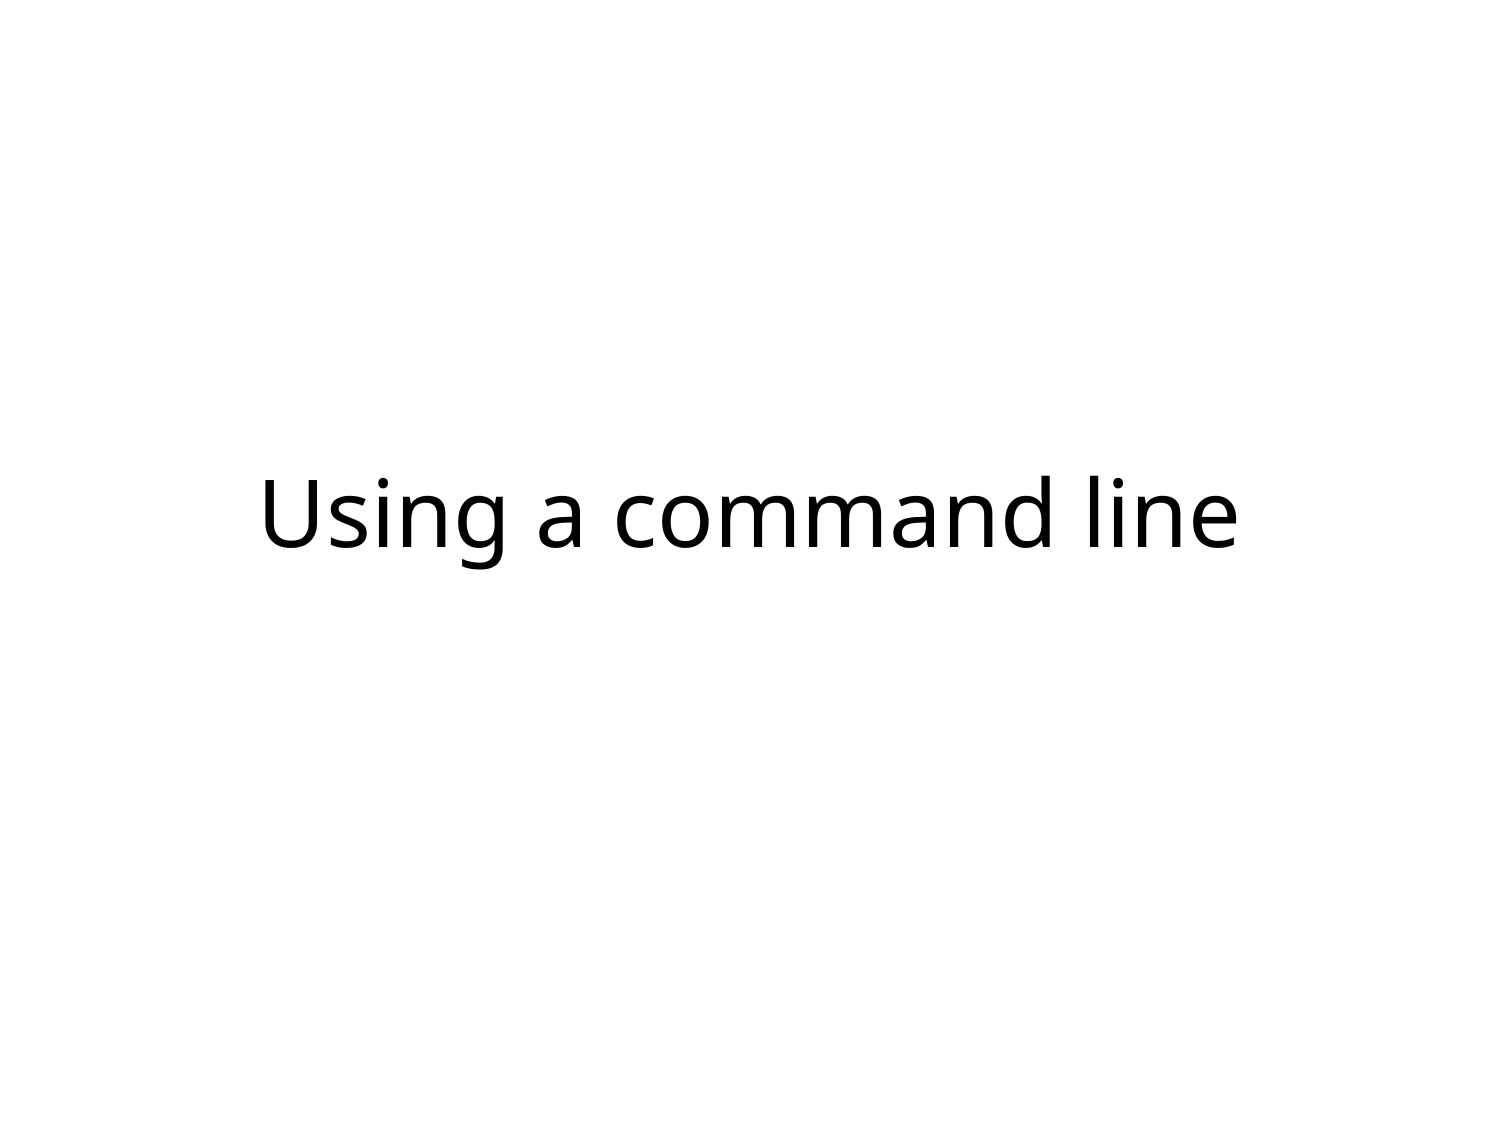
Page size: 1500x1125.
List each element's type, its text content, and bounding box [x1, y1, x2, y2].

title Using a command line [187, 184, 1313, 576]
